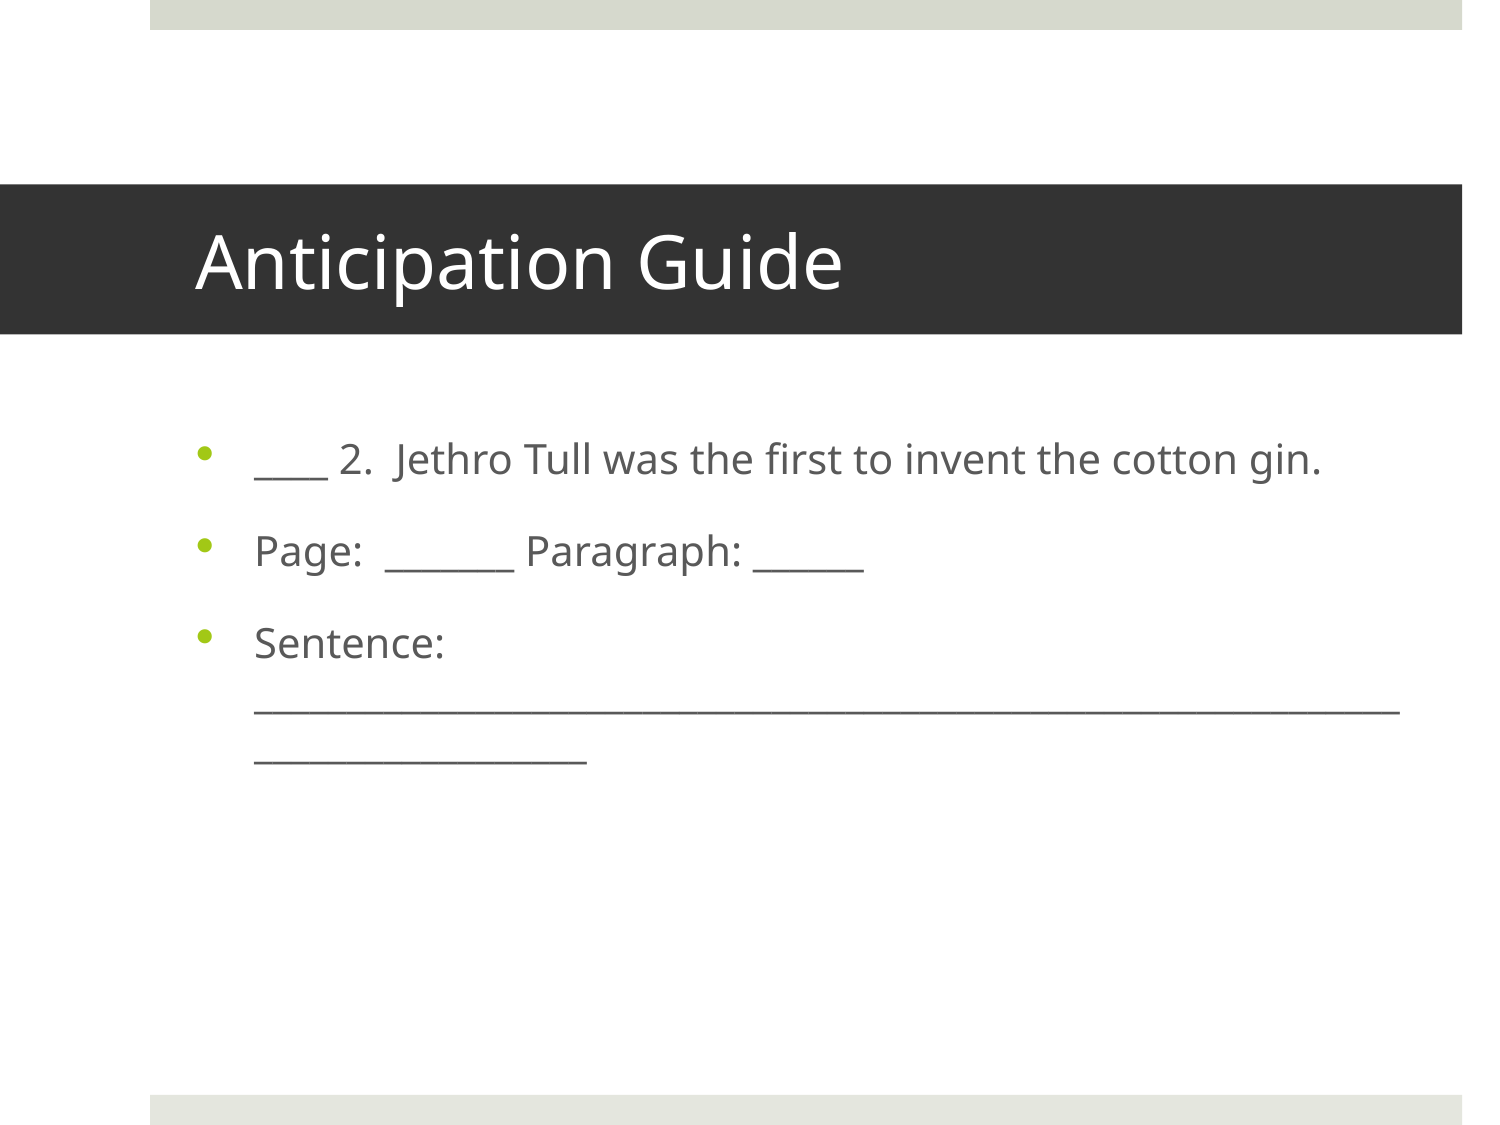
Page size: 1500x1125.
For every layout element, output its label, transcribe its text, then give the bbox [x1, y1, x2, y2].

title Anticipation Guide [0, 184, 1463, 335]
list ____ 2. Jethro Tull was the first to invent the cotton gin. Page: _______ Paragraph: ______ Sentence: ________________________________________________________________________________ [182, 425, 1432, 1028]
